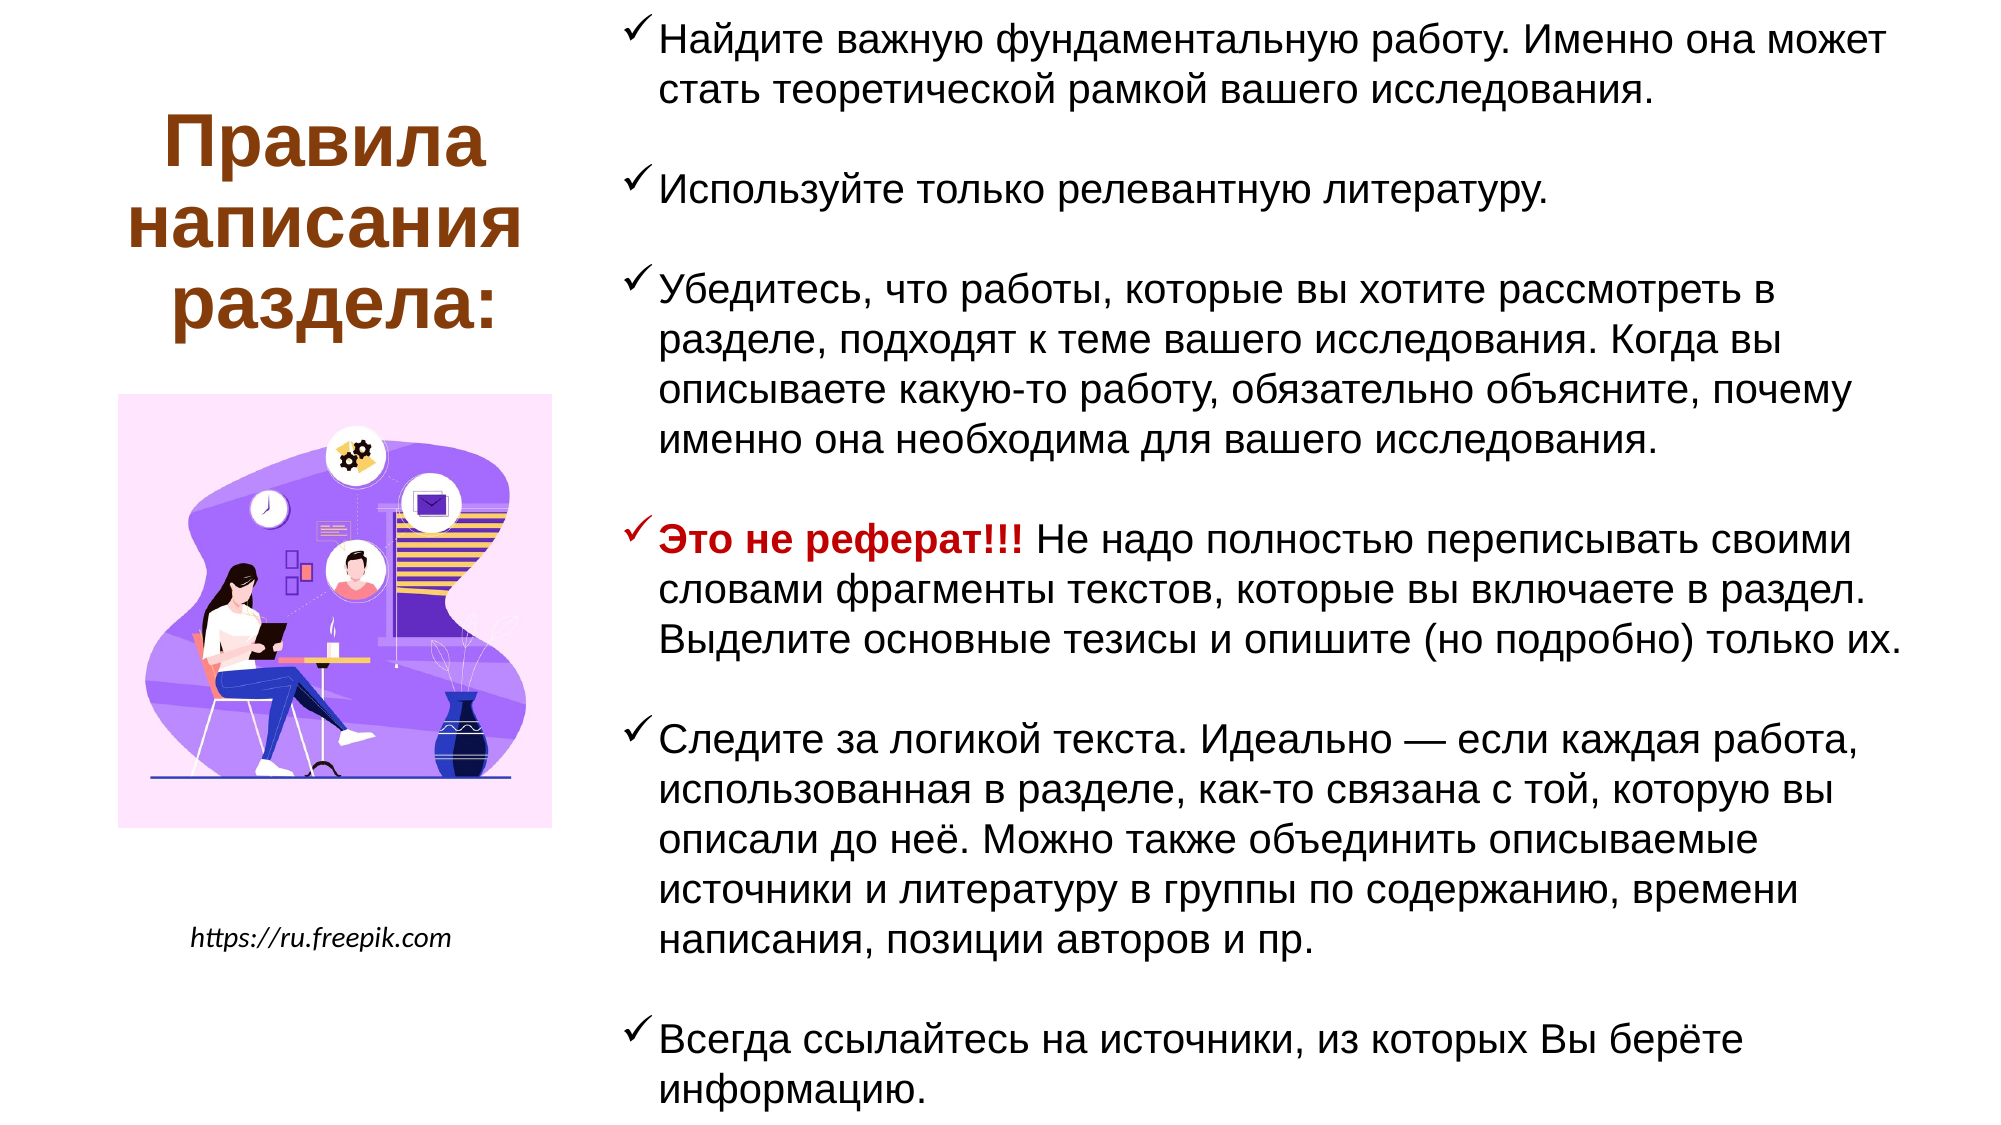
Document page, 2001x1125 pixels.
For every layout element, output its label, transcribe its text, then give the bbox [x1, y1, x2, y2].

picture [118, 394, 552, 828]
text_box https://ru.freepik.com [90, 911, 552, 961]
text_box Правила написания раздела: [82, 39, 589, 407]
list Найдите важную фундаментальную работу. Именно она может стать теоретической рамкой вашего исследования. Используйте только релевантную литературу. Убедитесь, что работы, которые вы хотите рассмотреть в разделе, подходят к теме вашего исследования. Когда вы описываете какую-то работу, обязательно объясните, почему именно она необходима для вашего исследования. Это не реферат!!! Не надо полностью переписывать своими словами фрагменты текстов, которые вы включаете в раздел. Выделите основные тезисы и опишите (но подробно) только их. Следите за логикой текста. Идеально — если каждая работа, использованная в разделе, как-то связана с той, которую вы описали до неё. Можно также объединить описываемые источники и литературу в группы по содержанию, времени написания, позиции авторов и пр. Всегда ссылайтесь на источники, из которых Вы берёте информацию. [605, 4, 1969, 1120]
